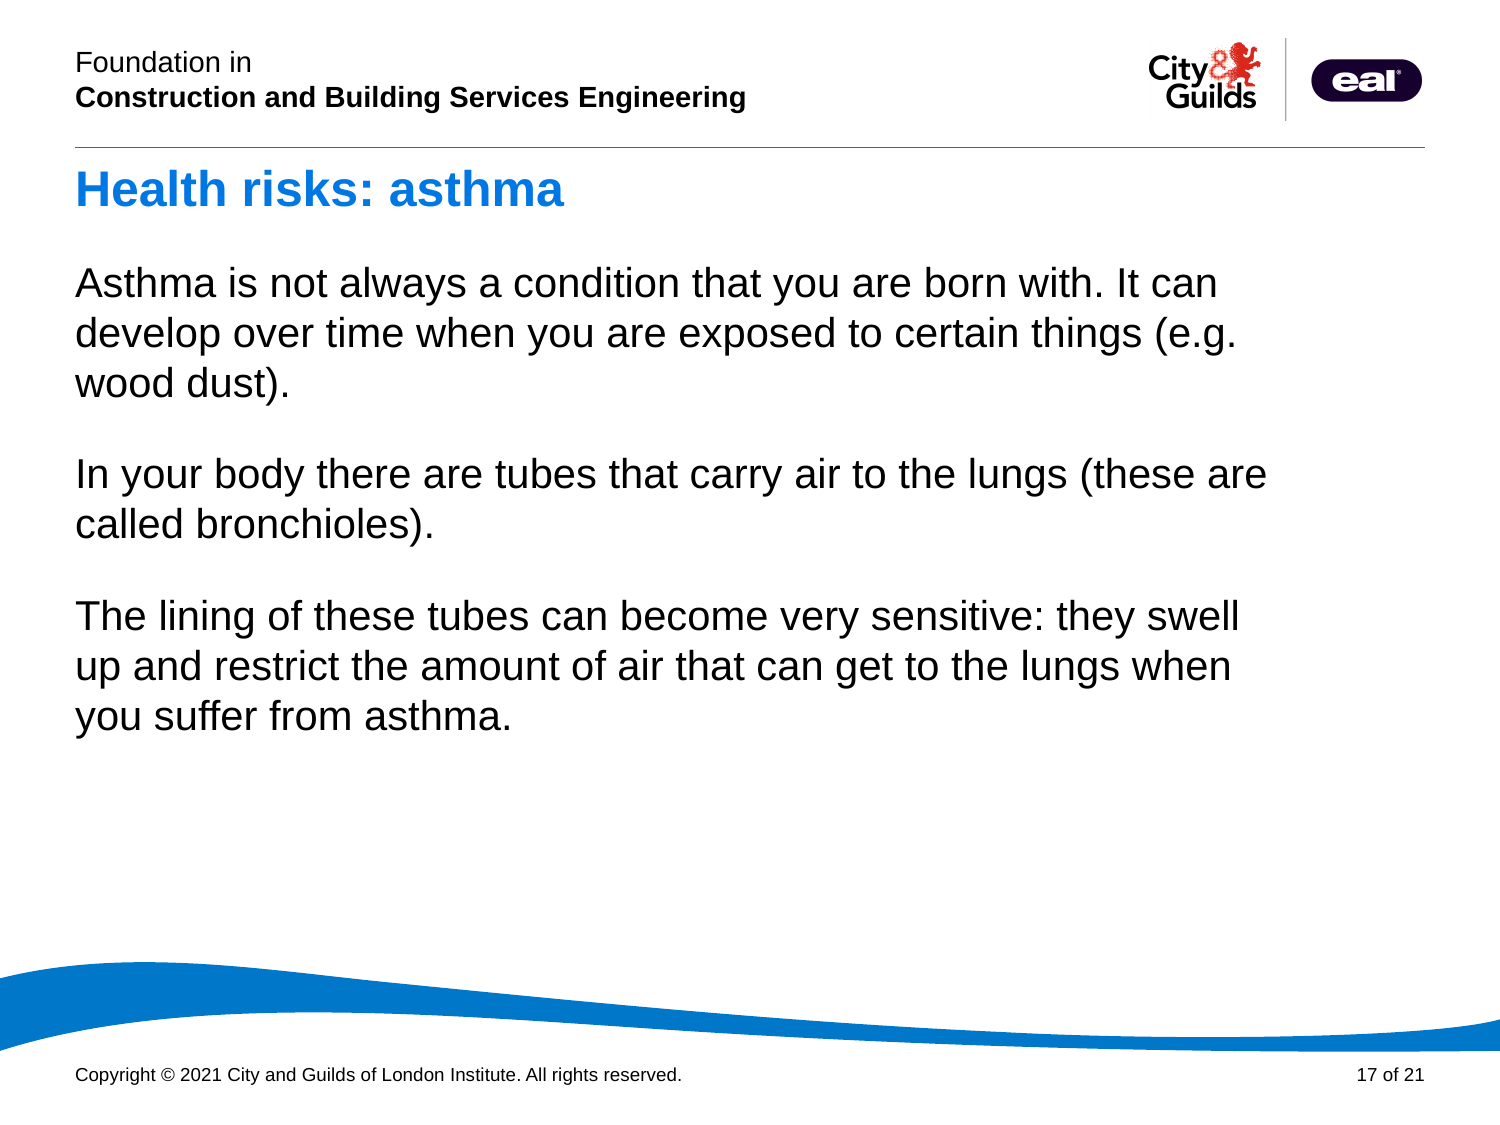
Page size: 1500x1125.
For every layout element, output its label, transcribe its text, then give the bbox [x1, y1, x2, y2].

picture [1149, 38, 1422, 121]
title Health risks: asthma [74, 155, 1388, 292]
list Asthma is not always a condition that you are born with. It can develop over time when you are exposed to certain things (e.g. wood dust). In your body there are tubes that carry air to the lungs (these are called bronchioles). The lining of these tubes can become very sensitive: they swell up and restrict the amount of air that can get to the lungs when you suffer from asthma. [74, 255, 1270, 885]
